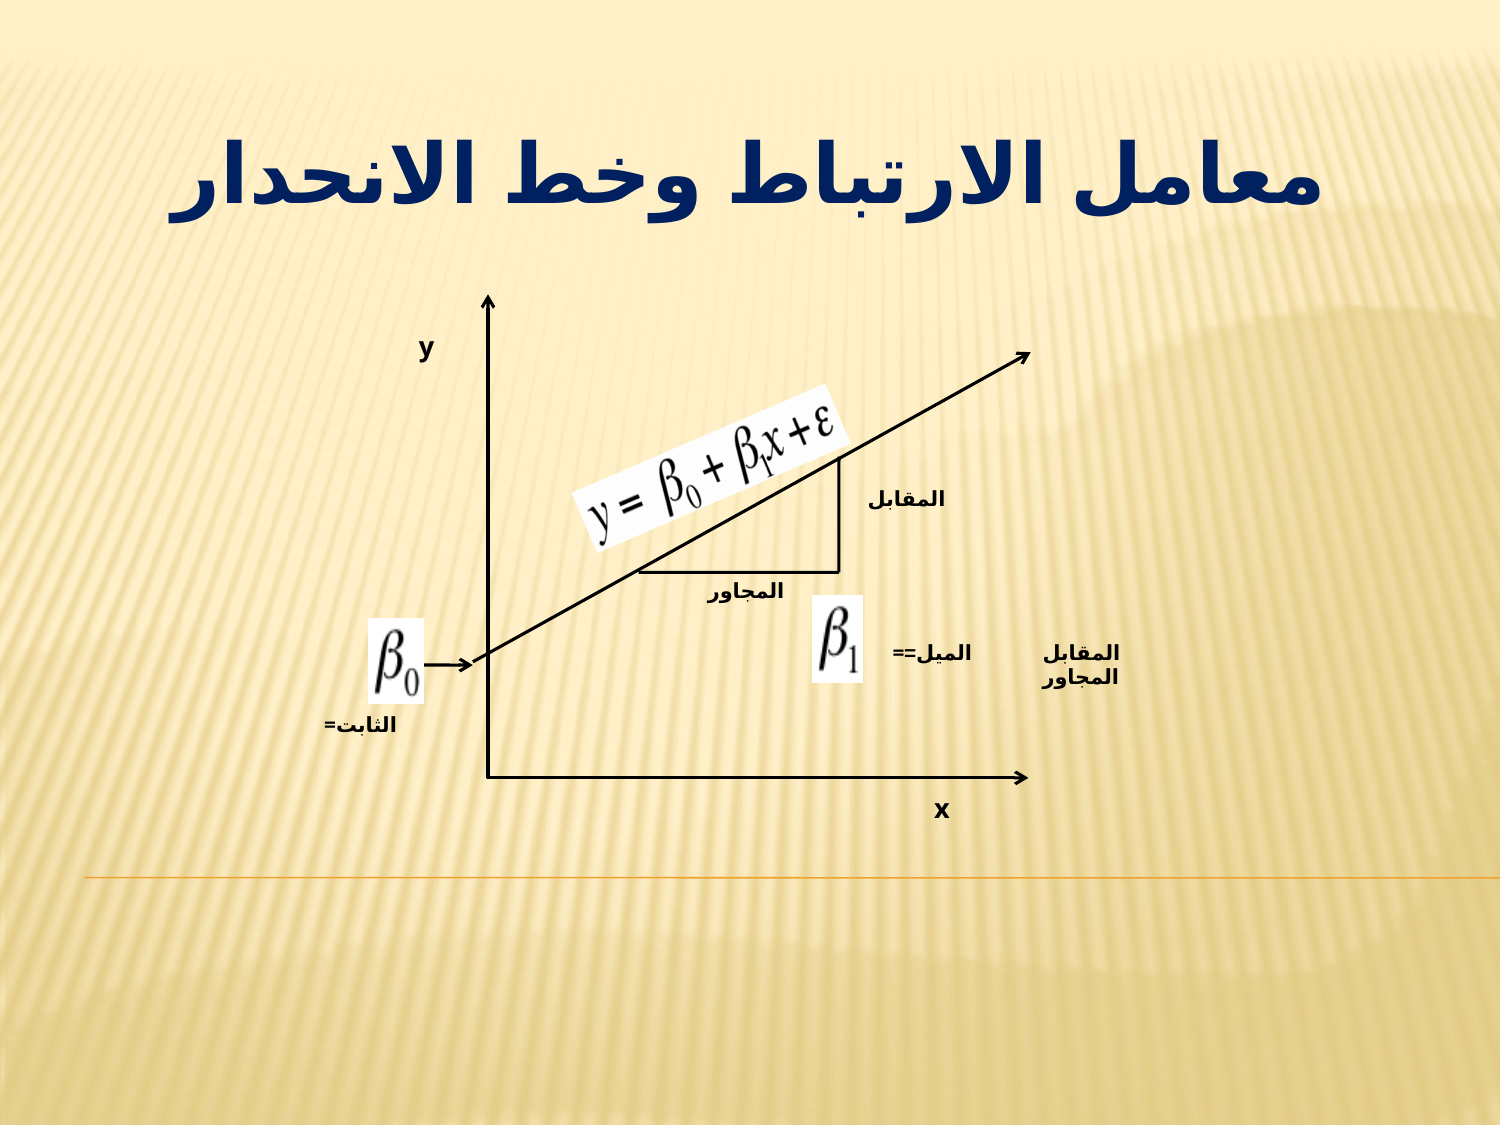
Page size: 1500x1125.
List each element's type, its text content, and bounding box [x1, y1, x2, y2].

title معامل الارتباط وخط الانحدار [56, 112, 1444, 275]
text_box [274, 294, 1214, 864]
